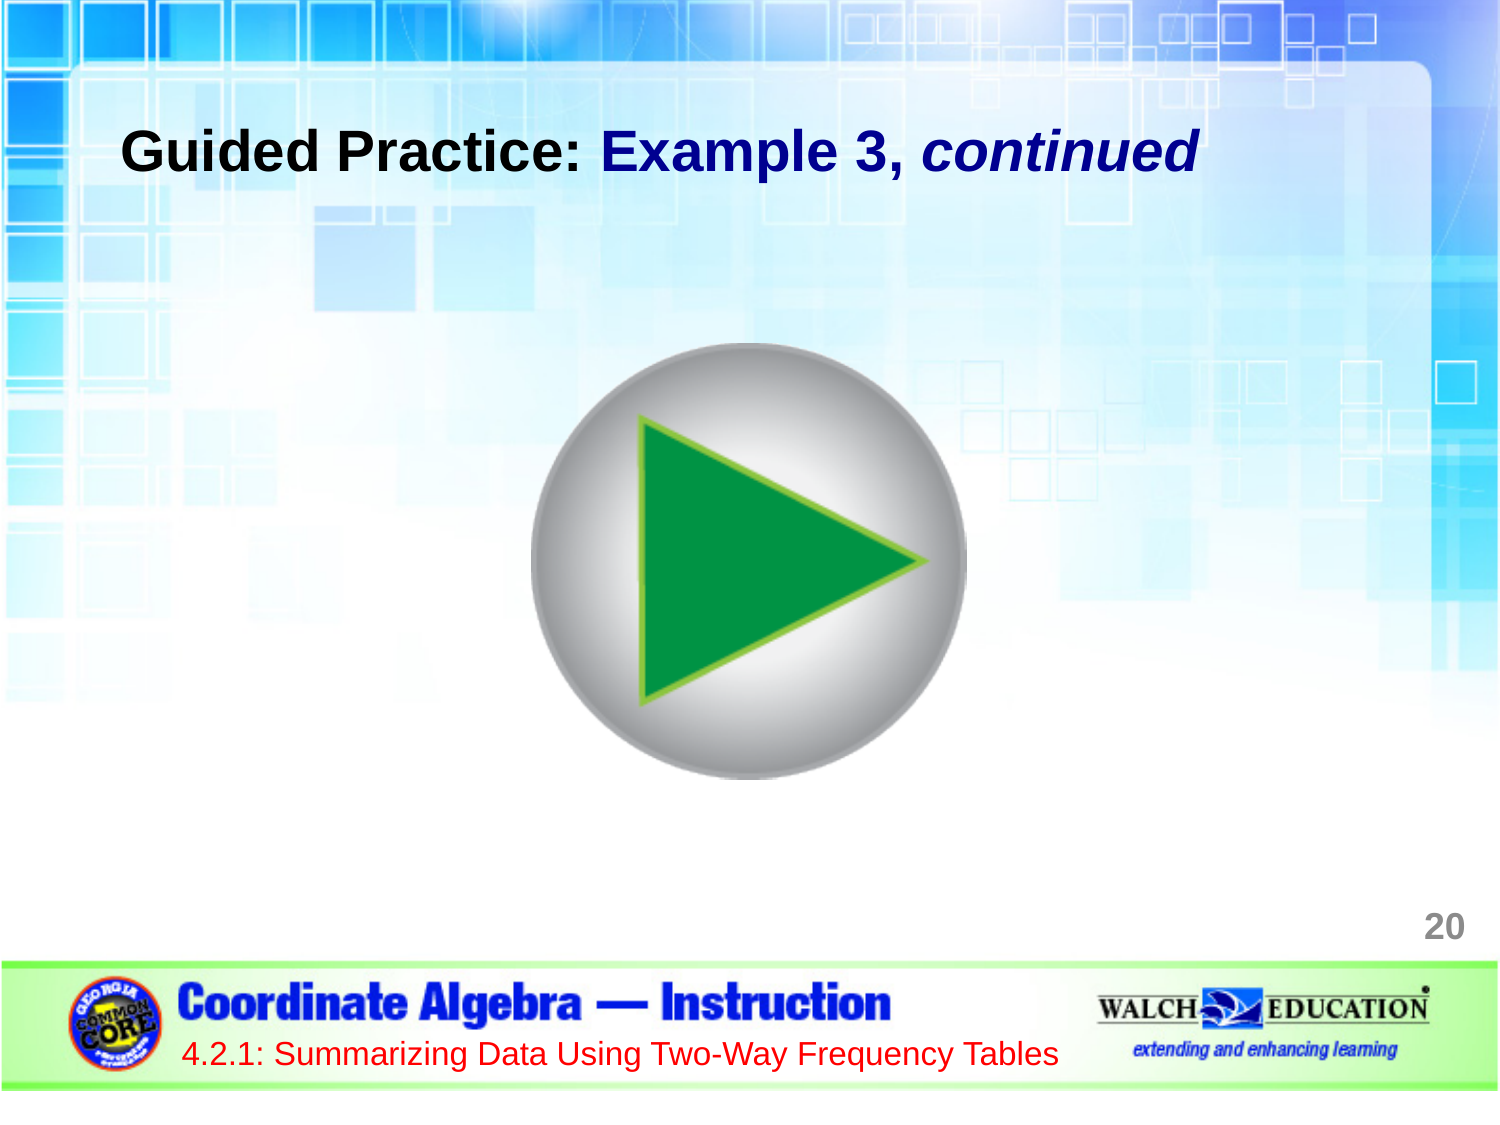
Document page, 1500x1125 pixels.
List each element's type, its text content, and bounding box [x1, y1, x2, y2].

list 4.2.1: Summarizing Data Using Two-Way Frequency Tables [166, 1024, 1092, 1069]
subtitle Guided Practice: Example 3, continued [105, 105, 1394, 925]
picture [1, 0, 1500, 1091]
slide_number 20 [1361, 901, 1481, 949]
